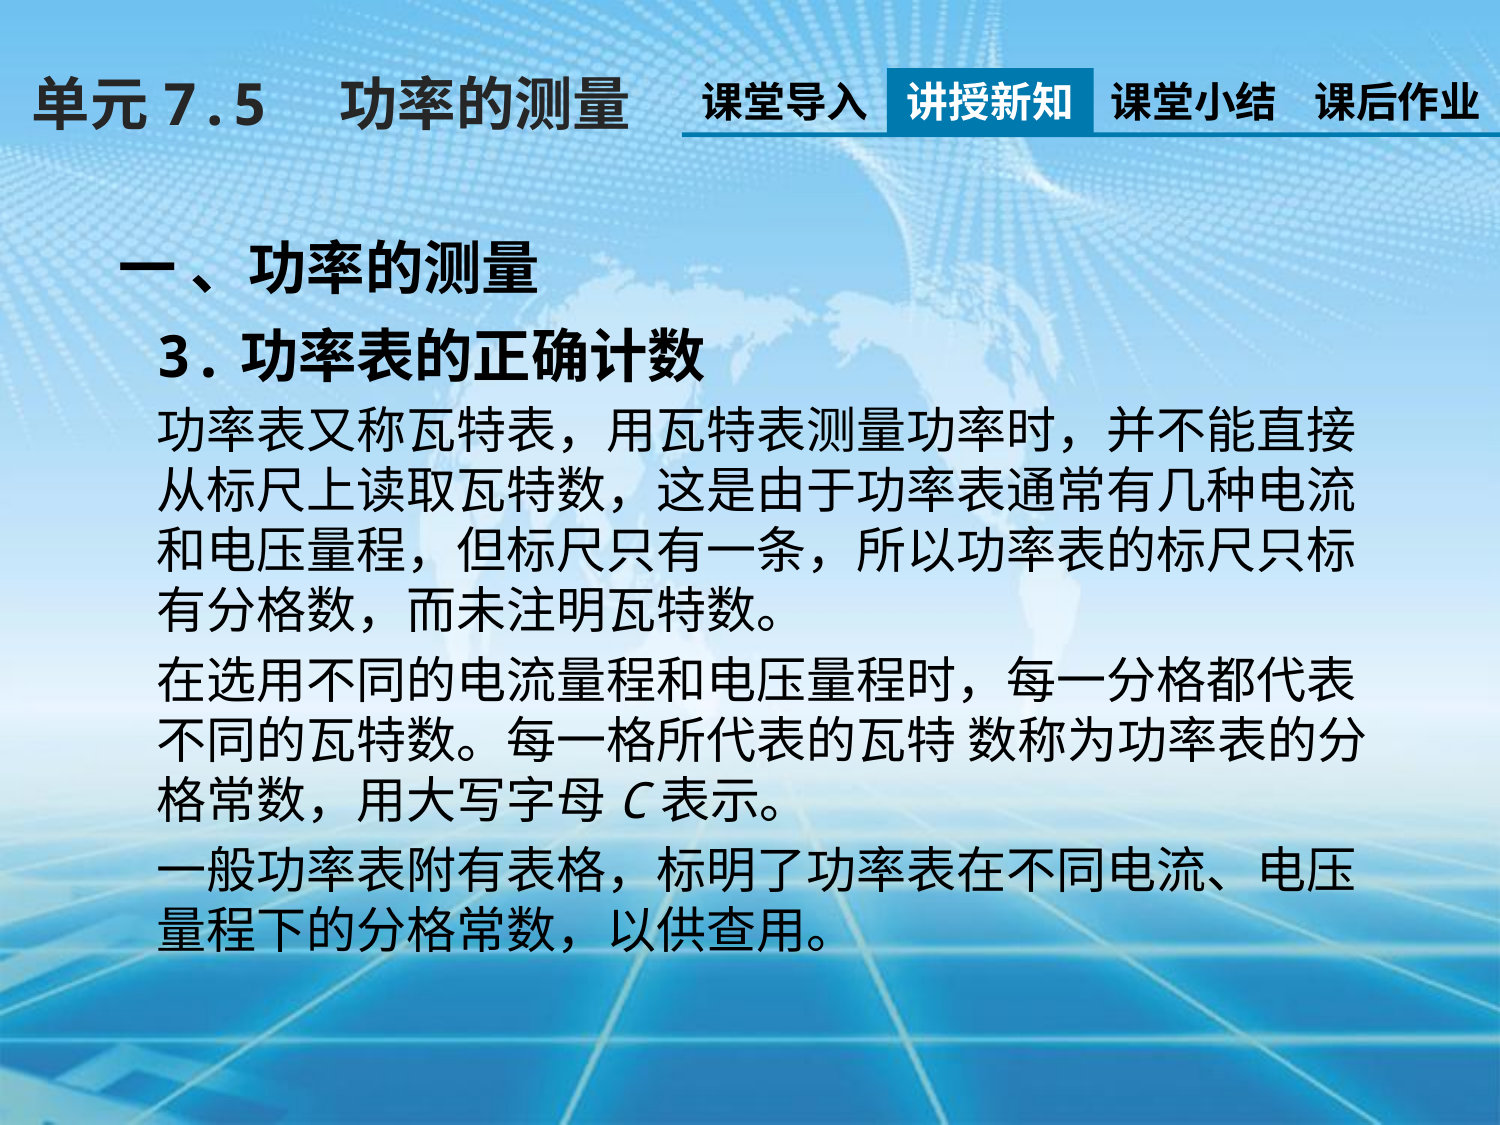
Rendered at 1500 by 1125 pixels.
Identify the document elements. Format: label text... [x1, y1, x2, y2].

text_box 3.功率表的正确计数 功率表又称瓦特表，用瓦特表测量功率时，并不能直接从标尺上读取瓦特数，这是由于功率表通常有几种电流和电压量程，但标尺只有一条，所以功率表的标尺只标有分格数，而未注明瓦特数。 在选用不同的电流量程和电压量程时，每一分格都代表不同的瓦特数。每一格所代表的瓦特 数称为功率表的分格常数，用大写字母C表示。 一般功率表附有表格，标明了功率表在不同电流、电压量程下的分格常数，以供查用。 [140, 311, 1398, 1036]
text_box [16, 59, 1500, 146]
text_box 一 、功率的测量 [103, 220, 1039, 312]
picture [0, 0, 1500, 1125]
